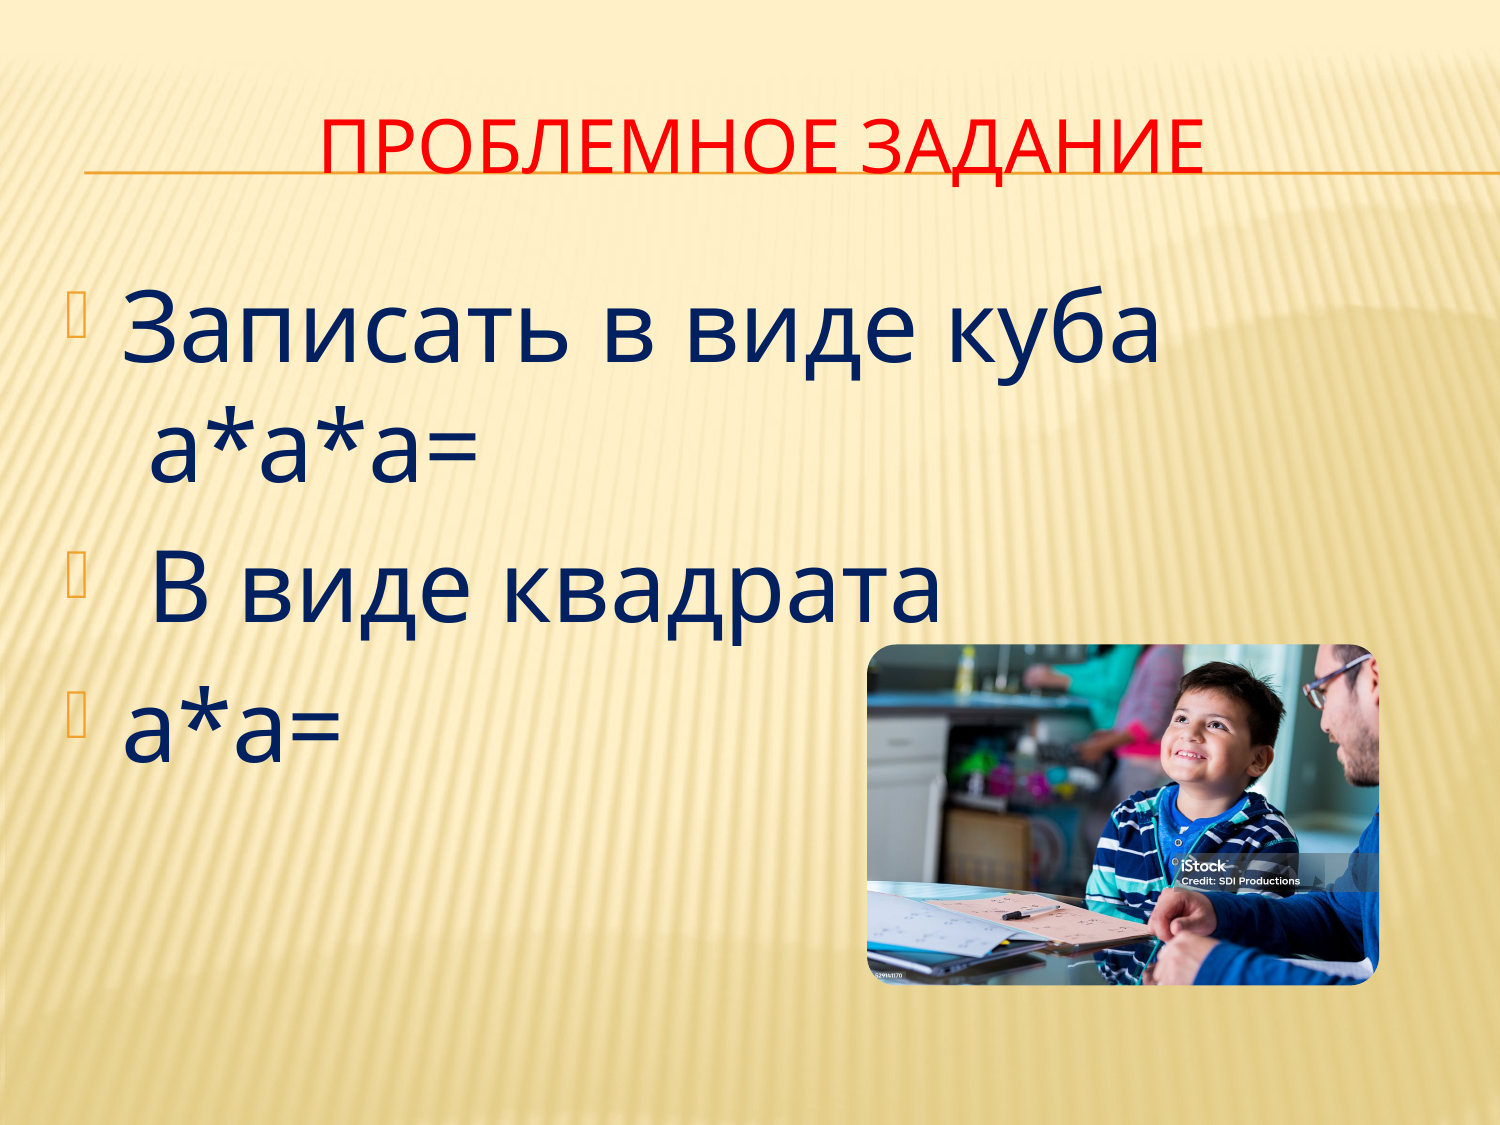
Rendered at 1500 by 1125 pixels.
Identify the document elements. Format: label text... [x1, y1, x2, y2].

title Проблемное задание [50, 75, 1475, 213]
picture [866, 644, 1380, 986]
list Записать в виде куба а*а*а= В виде квадрата а*а= [50, 254, 1475, 998]
